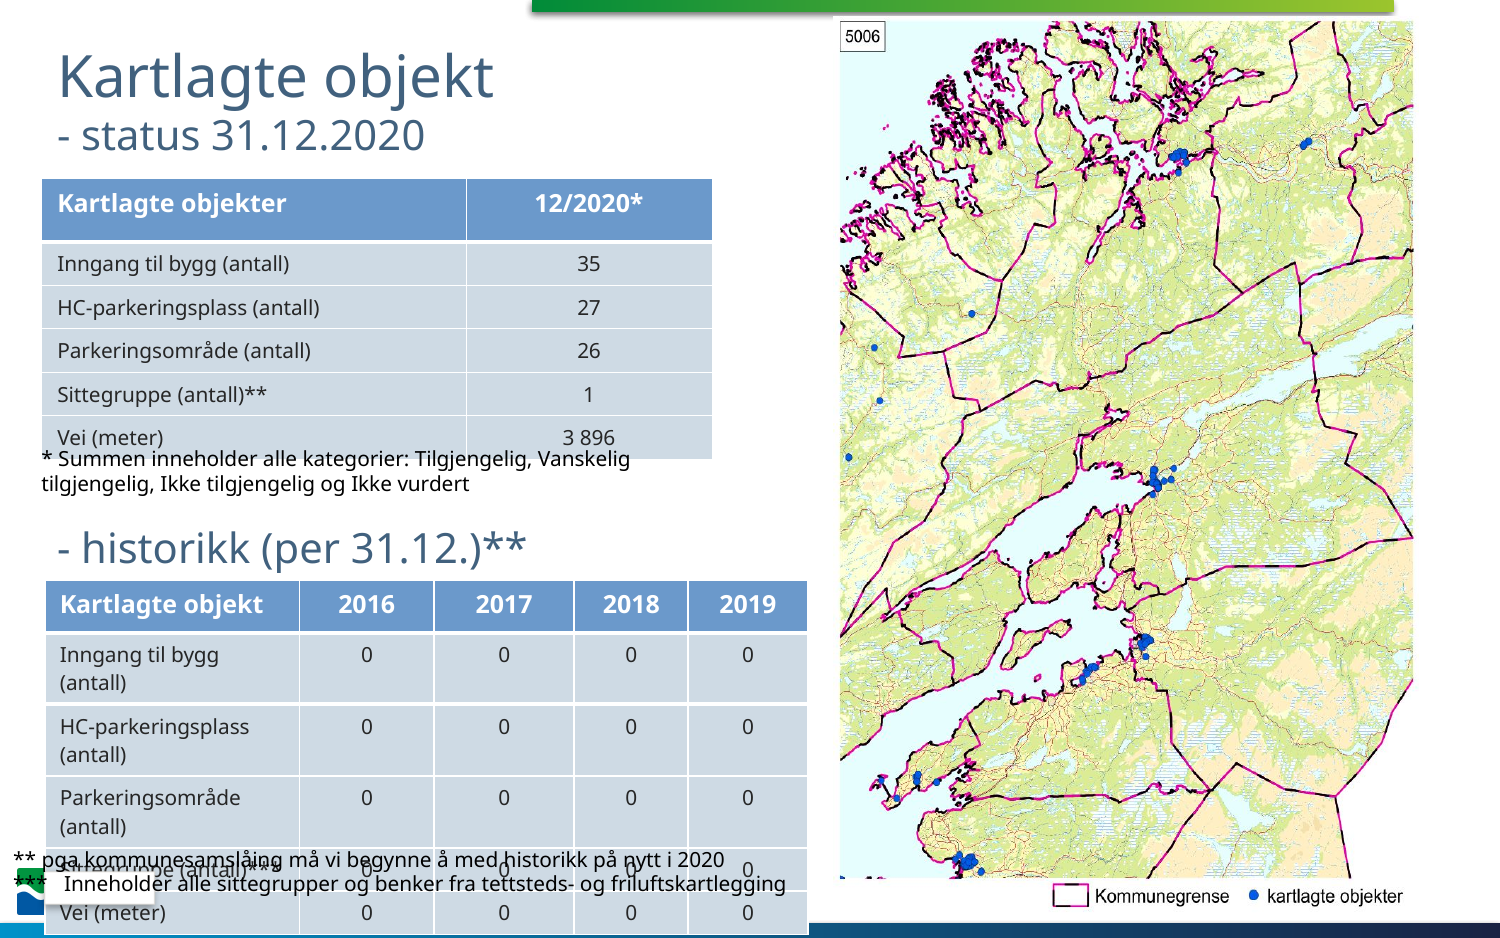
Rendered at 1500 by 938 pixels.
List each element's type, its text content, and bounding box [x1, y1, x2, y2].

table_header 12/2020* [467, 179, 712, 240]
table_cell 27 [467, 286, 712, 328]
table_cell 0 [300, 706, 433, 775]
table_header 2019 [689, 581, 807, 631]
table_cell 0 [575, 635, 687, 702]
table_cell 3 896 [467, 416, 712, 459]
table_cell 0 [435, 635, 573, 702]
table_cell 0 [435, 777, 573, 838]
table_cell 0 [435, 706, 573, 775]
table_cell 1 [467, 373, 712, 415]
table_header 2016 [300, 581, 433, 631]
table_cell 0 [300, 635, 433, 702]
picture [833, 16, 1419, 913]
table_cell 0 [575, 777, 687, 838]
table_header 2018 [575, 581, 687, 631]
table_cell 0 [575, 706, 687, 775]
table_cell Inngang til bygg (antall) [46, 635, 299, 702]
table_cell 26 [467, 329, 712, 372]
table_cell Parkeringsområde (antall) [42, 329, 466, 372]
table_cell 0 [435, 904, 573, 934]
table_cell 0 [802, 849, 807, 890]
table_cell Vei (meter) [42, 416, 466, 438]
table_cell 0 [689, 706, 807, 775]
table_cell 0 [689, 777, 807, 847]
table_cell 0 [300, 904, 433, 934]
table_cell Sittegruppe (antall)** [42, 373, 466, 415]
text_box - historikk (per 31.12.)** [42, 496, 828, 580]
table_header Kartlagte objekter [42, 179, 466, 240]
table_cell 0 [300, 777, 433, 838]
table_header 2017 [435, 581, 573, 631]
text_box ** pga kommunesamslåing må vi begynne å med historikk på nytt i 2020 *** Inneholder alle sittegrupper og benker fra tettsteds- og friluftskartlegging [0, 838, 802, 904]
table_cell 0 [689, 892, 807, 934]
table_cell 0 [575, 904, 687, 934]
table_cell 0 [689, 635, 807, 702]
table_cell Parkeringsområde (antall) [46, 777, 299, 838]
table_cell Inngang til bygg (antall) [42, 244, 466, 285]
table_cell HC-parkeringsplass (antall) [42, 286, 466, 328]
text_box Kartlagte objekt - status 31.12.2020 [42, 24, 828, 167]
table_cell 35 [467, 244, 712, 285]
table_cell Vei (meter) [46, 904, 299, 934]
table_header Kartlagte objekt [46, 581, 299, 631]
table_cell HC-parkeringsplass (antall) [46, 706, 299, 775]
text_box * Summen inneholder alle kategorier: Tilgjengelig, Vanskelig tilgjengelig, Ikke tilgjengelig og Ikke vurdert [26, 438, 711, 504]
